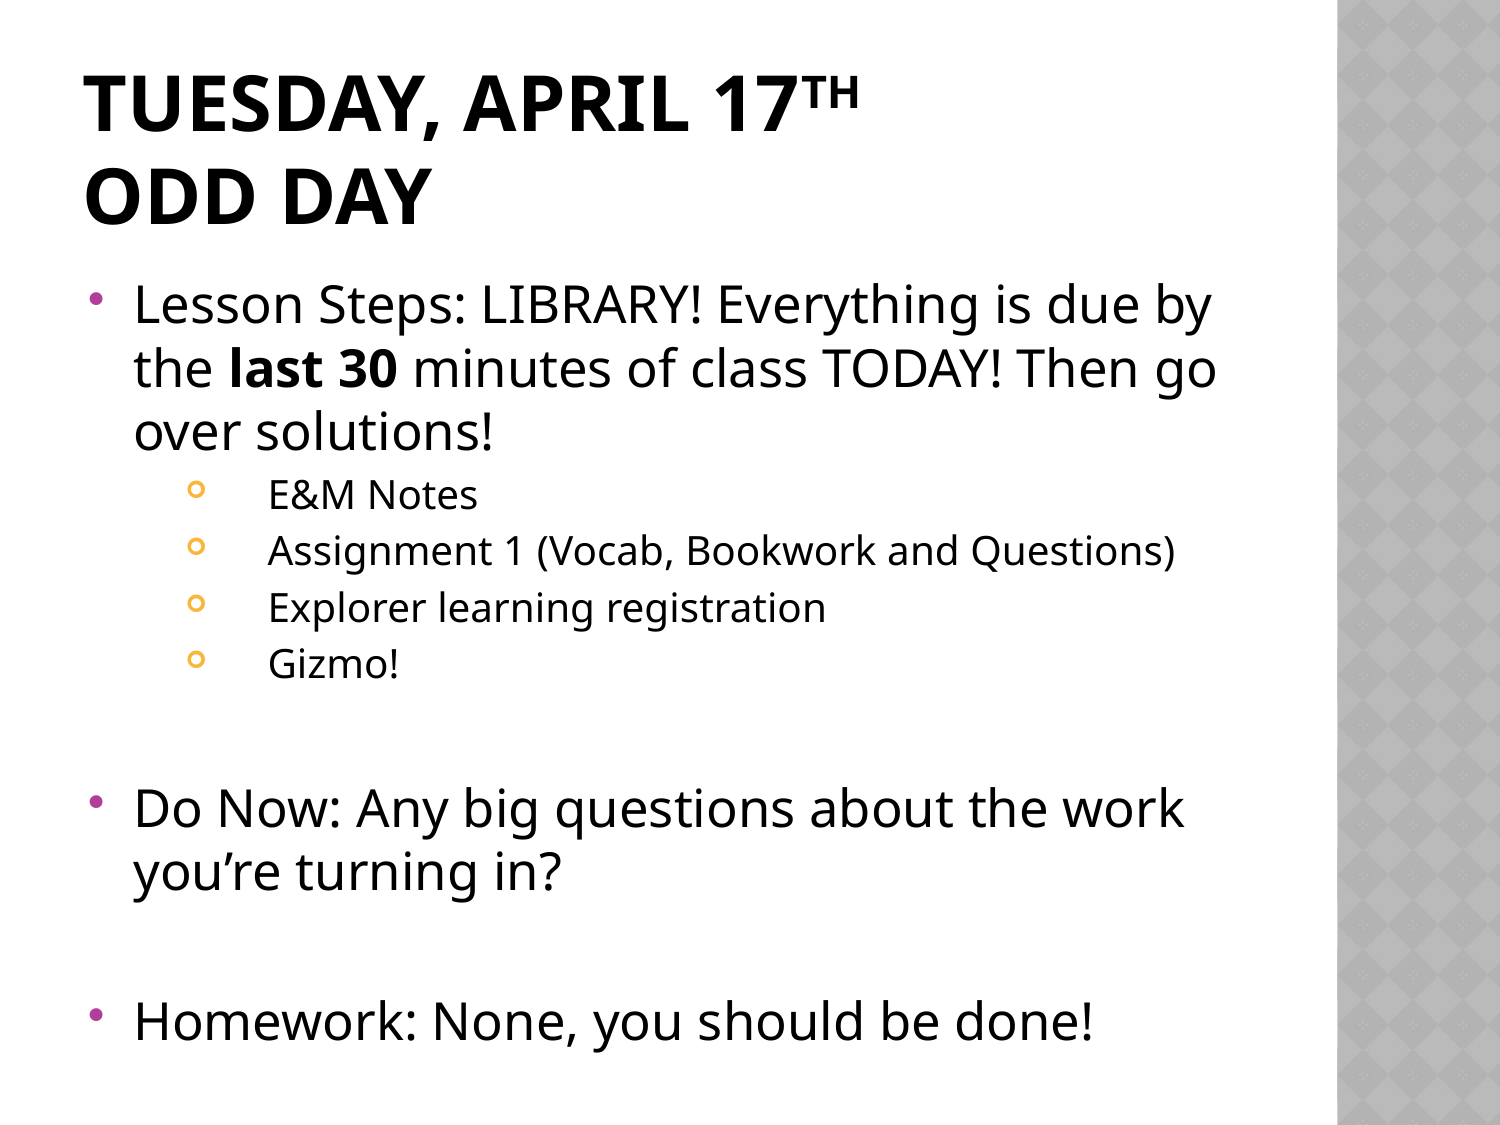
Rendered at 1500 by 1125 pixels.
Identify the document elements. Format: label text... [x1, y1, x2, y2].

list Lesson Steps: LIBRARY! Everything is due by the last 30 minutes of class TODAY! Then go over solutions! E&M Notes Assignment 1 (Vocab, Bookwork and Questions) Explorer learning registration Gizmo! Do Now: Any big questions about the work you’re turning in? Homework: None, you should be done! [75, 264, 1263, 1059]
title Tuesday, April 17th Odd Day [75, 52, 1263, 240]
